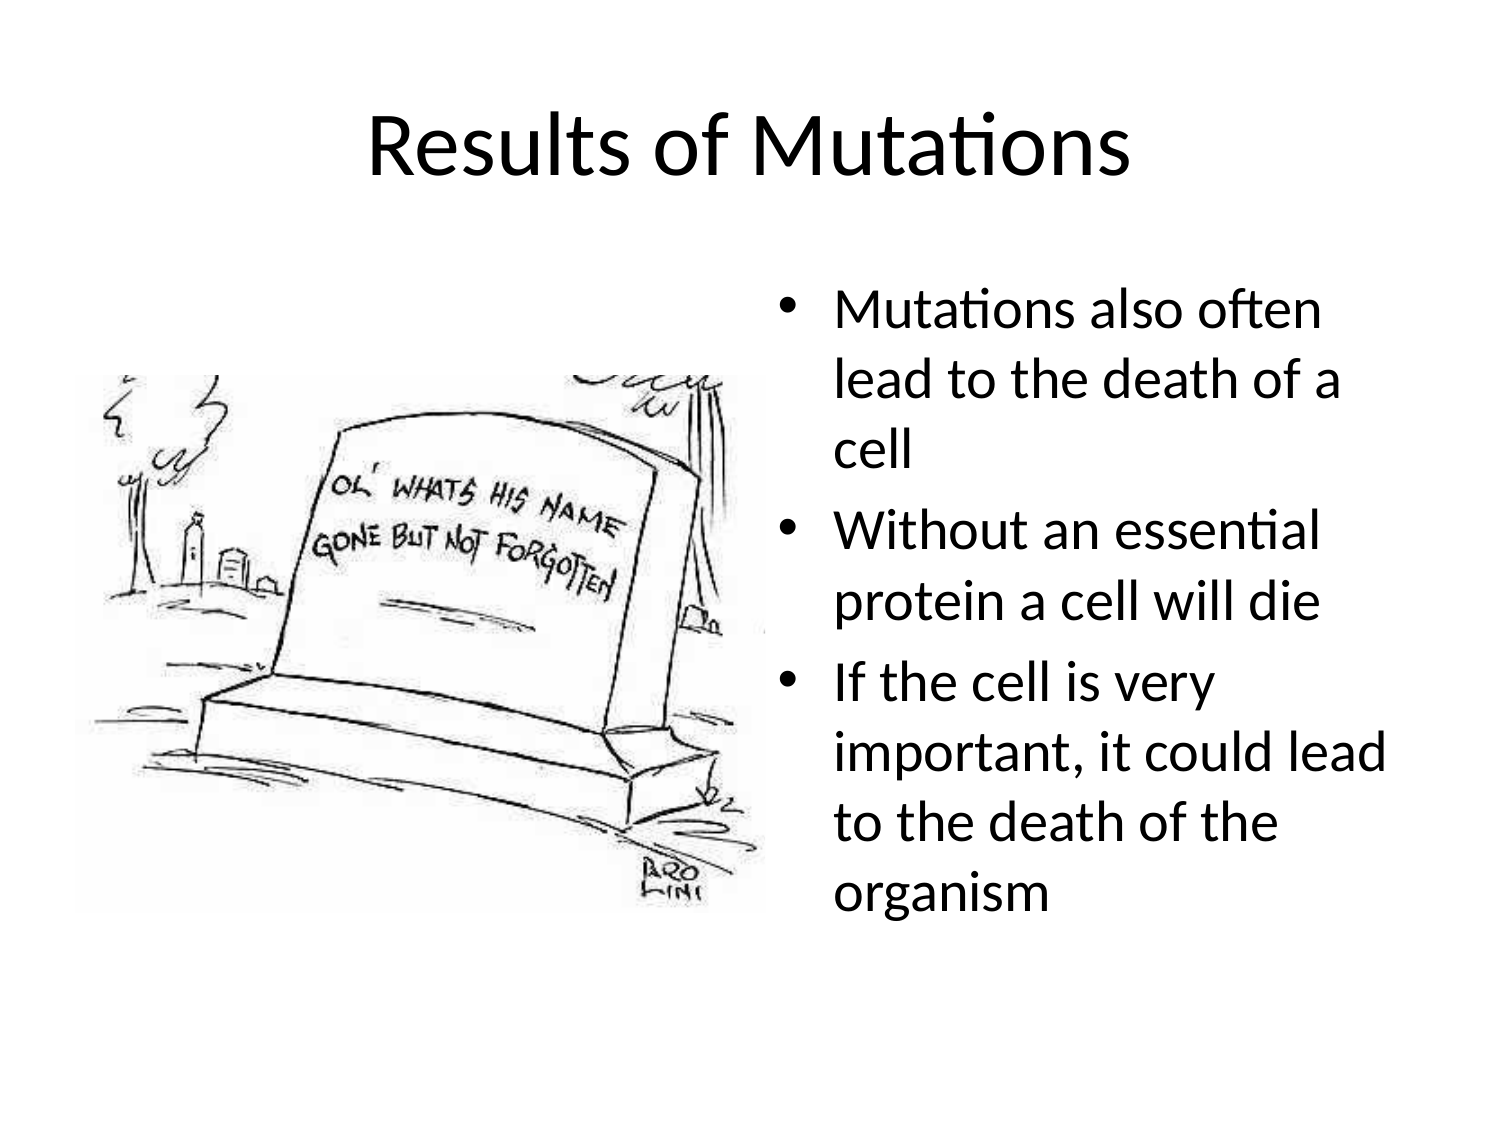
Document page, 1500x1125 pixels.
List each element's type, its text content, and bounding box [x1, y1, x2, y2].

picture [74, 374, 766, 913]
title Results of Mutations [75, 45, 1425, 233]
list Mutations also often lead to the death of a cell Without an essential protein a cell will die If the cell is very important, it could lead to the death of the organism [762, 262, 1425, 1005]
